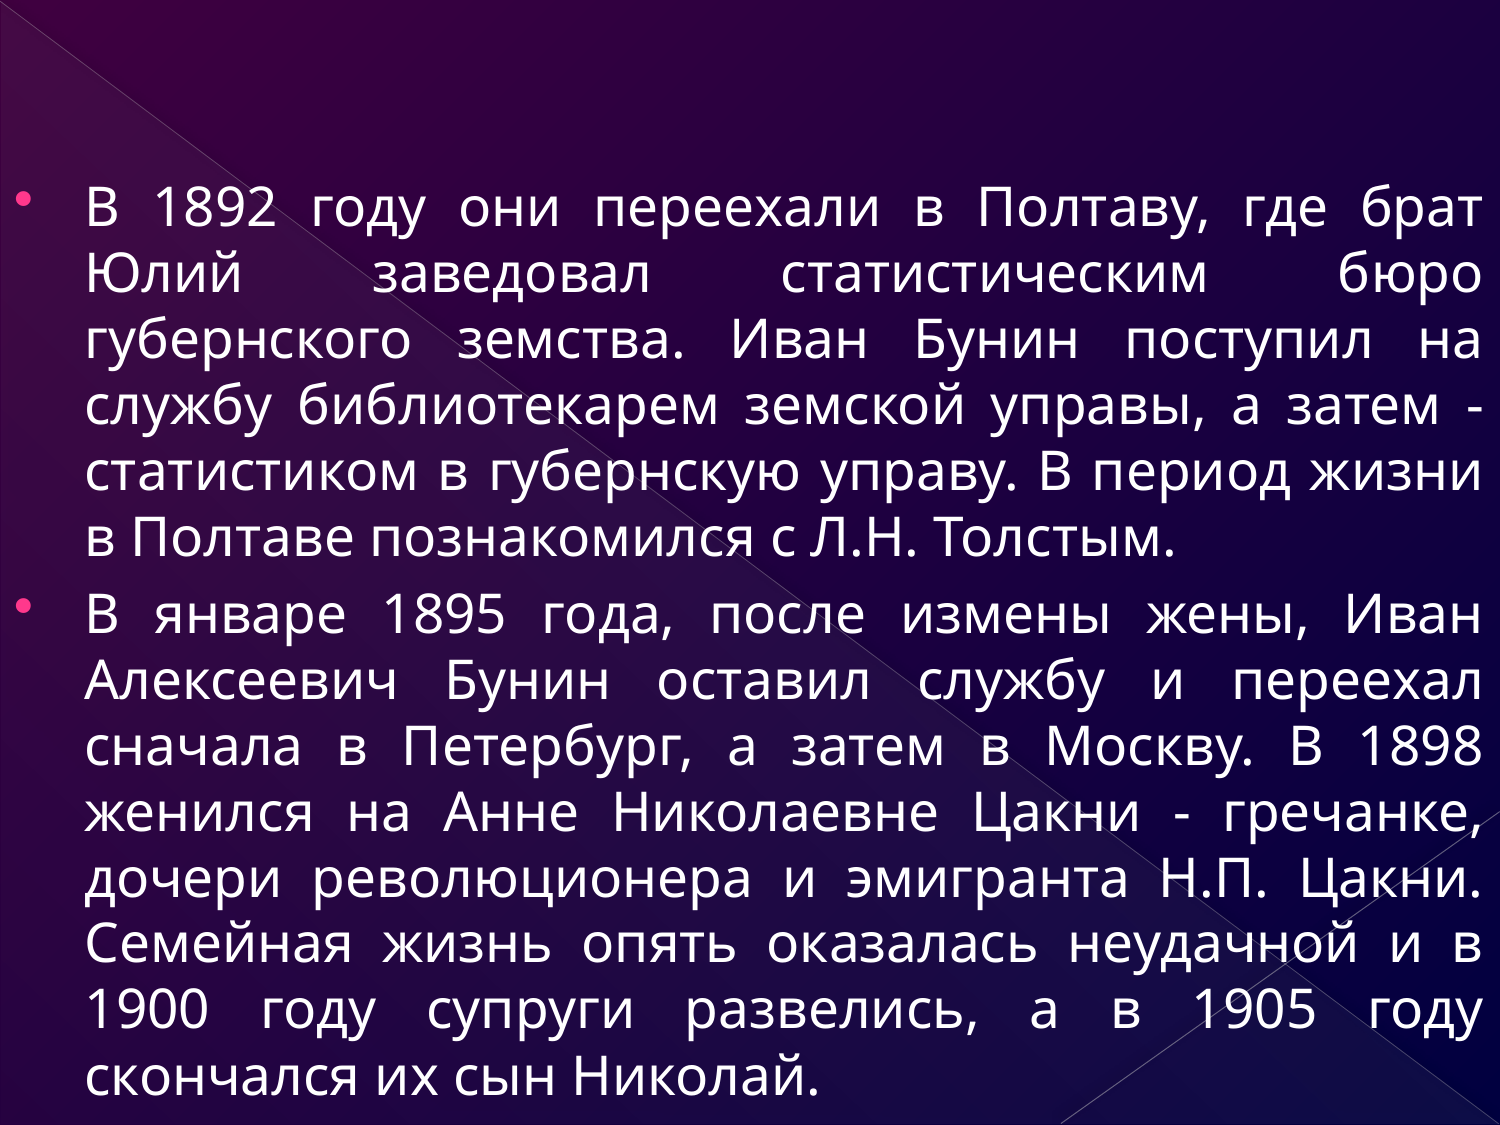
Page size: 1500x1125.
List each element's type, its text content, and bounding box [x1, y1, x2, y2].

list В 1892 году они переехали в Полтаву, где брат Юлий заведовал статистическим бюро губернского земства. Иван Бунин поступил на службу библиотекарем земской управы, а затем - статистиком в губернскую управу. В период жизни в Полтаве познакомился с Л.Н. Толстым. В январе 1895 года, после измены жены, Иван Алексеевич Бунин оставил службу и переехал сначала в Петербург, а затем в Москву. В 1898 женился на Анне Николаевне Цакни - гречанке, дочери революционера и эмигранта Н.П. Цакни. Семейная жизнь опять оказалась неудачной и в 1900 году супруги развелись, а в 1905 году скончался их сын Николай. [0, 164, 1500, 1125]
